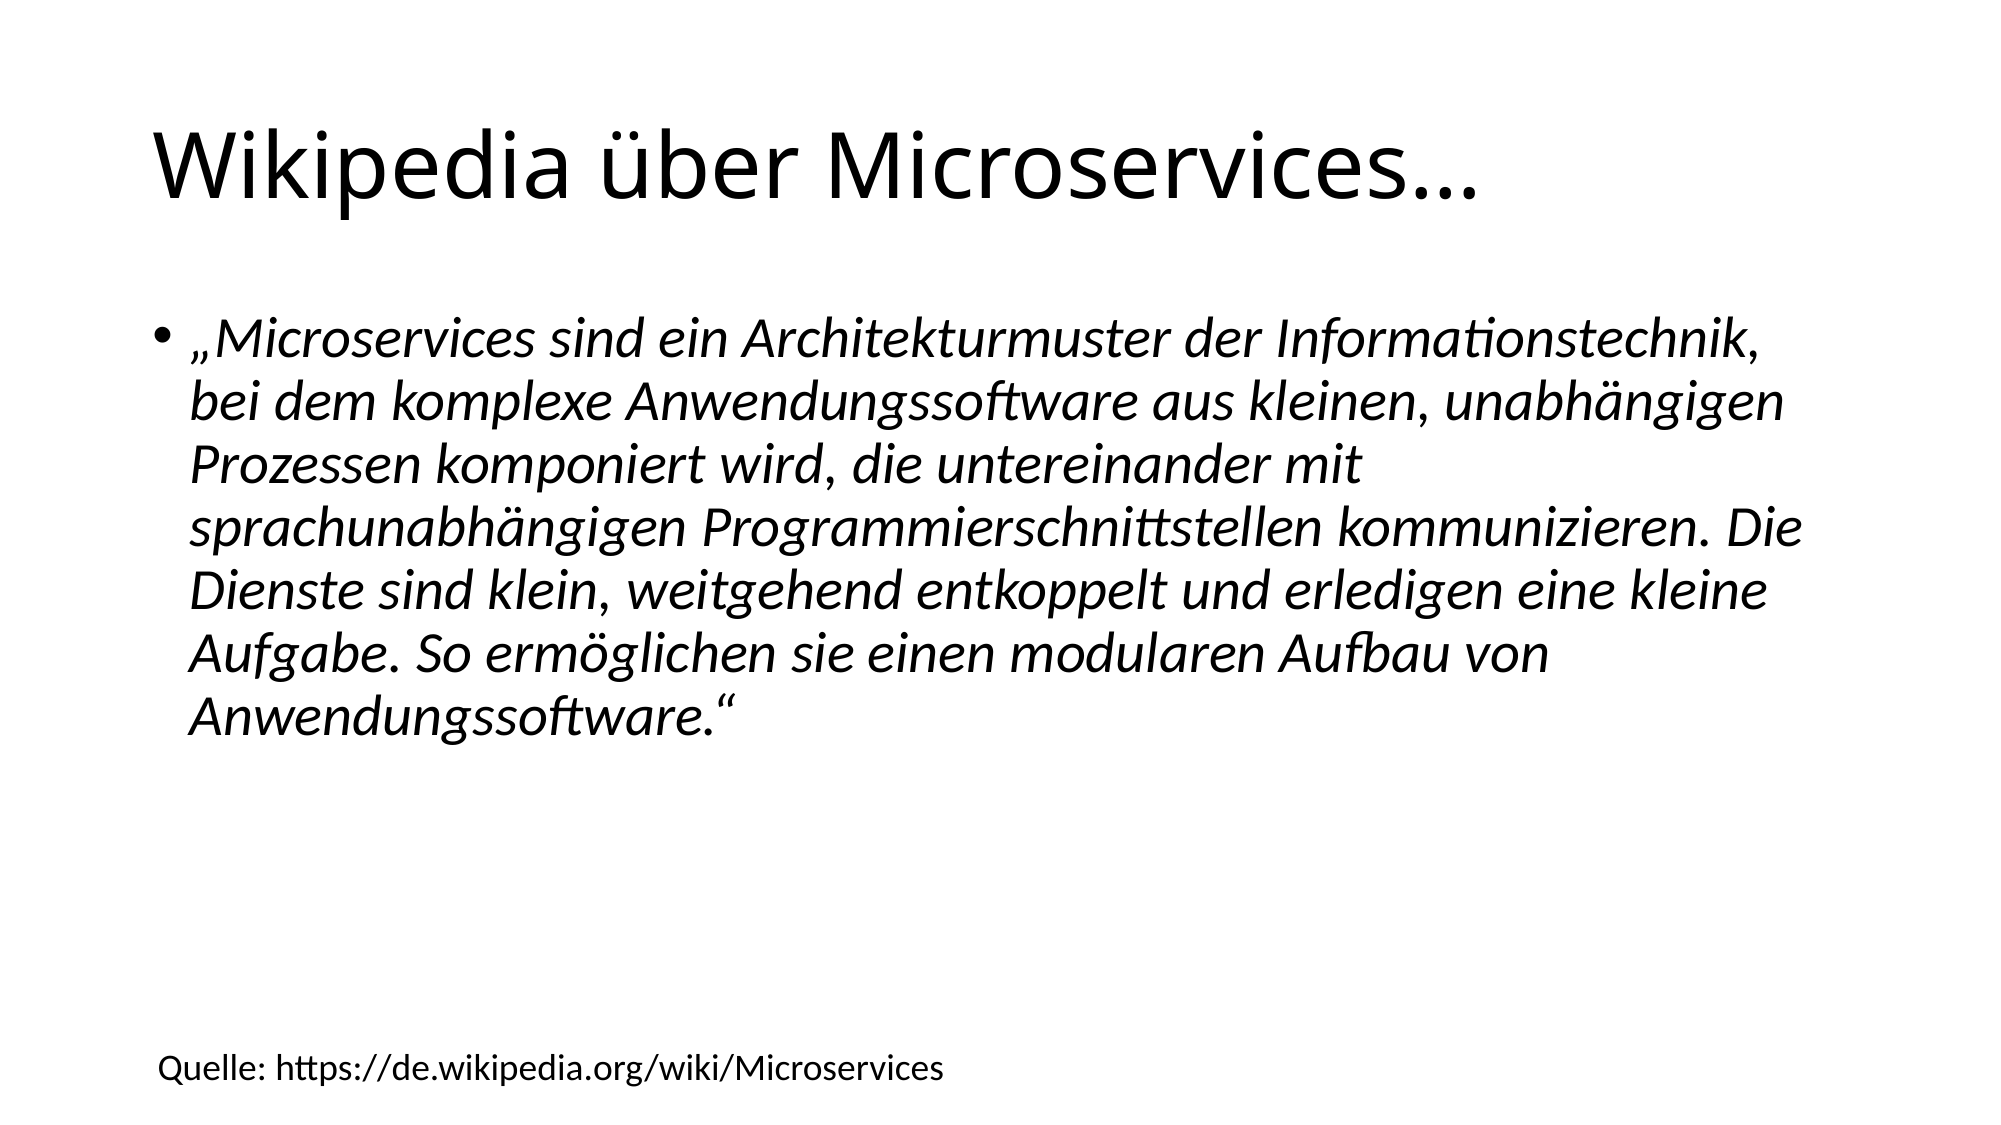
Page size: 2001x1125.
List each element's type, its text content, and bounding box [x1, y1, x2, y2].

text_box Quelle: https://de.wikipedia.org/wiki/Microservices [142, 1035, 960, 1096]
list „Microservices sind ein Architekturmuster der Informationstechnik, bei dem komplexe Anwendungssoftware aus kleinen, unabhängigen Prozessen komponiert wird, die untereinander mit sprachunabhängigen Programmierschnittstellen kommunizieren. Die Dienste sind klein, weitgehend entkoppelt und erledigen eine kleine Aufgabe. So ermöglichen sie einen modularen Aufbau von Anwendungssoftware.“ [137, 299, 1863, 1014]
title Wikipedia über Microservices… [137, 59, 1863, 278]
